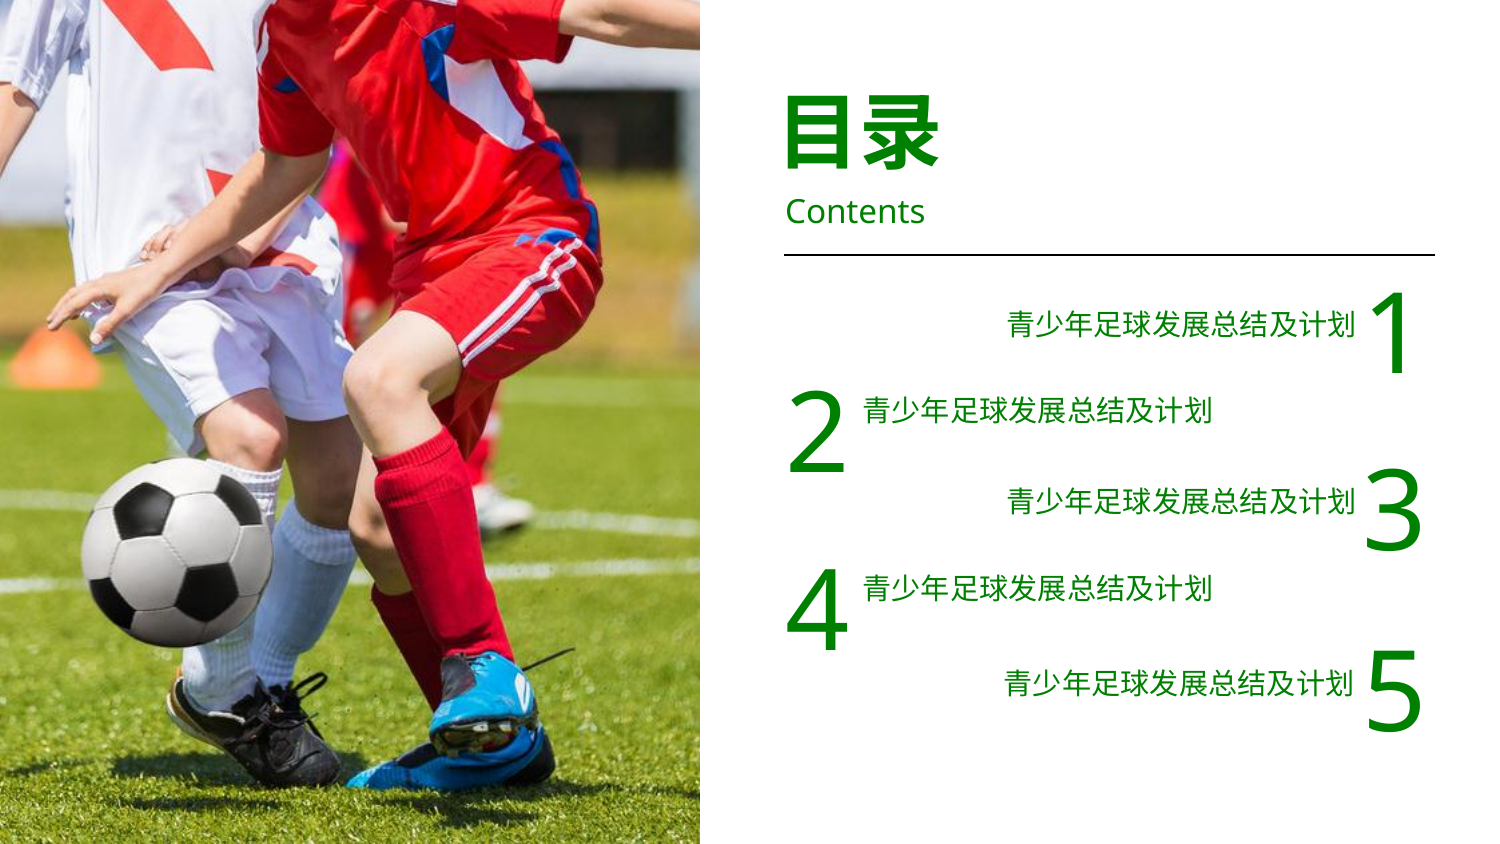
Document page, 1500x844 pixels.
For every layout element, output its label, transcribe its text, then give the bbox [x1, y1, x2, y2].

text_box 青少年足球发展总结及计划 [851, 477, 1350, 525]
text_box 青少年足球发展总结及计划 [851, 300, 1350, 347]
text_box 5 [1350, 613, 1436, 760]
picture [0, 0, 700, 844]
text_box 目录 [765, 75, 1017, 184]
text_box 2 [773, 354, 859, 501]
text_box 青少年足球发展总结及计划 [849, 659, 1350, 706]
text_box 1 [1350, 261, 1436, 402]
text_box 青少年足球发展总结及计划 [851, 564, 1369, 611]
text_box Contents [773, 184, 982, 236]
text_box 青少年足球发展总结及计划 [851, 387, 1369, 434]
text_box 4 [773, 531, 859, 679]
text_box 3 [1350, 432, 1436, 579]
